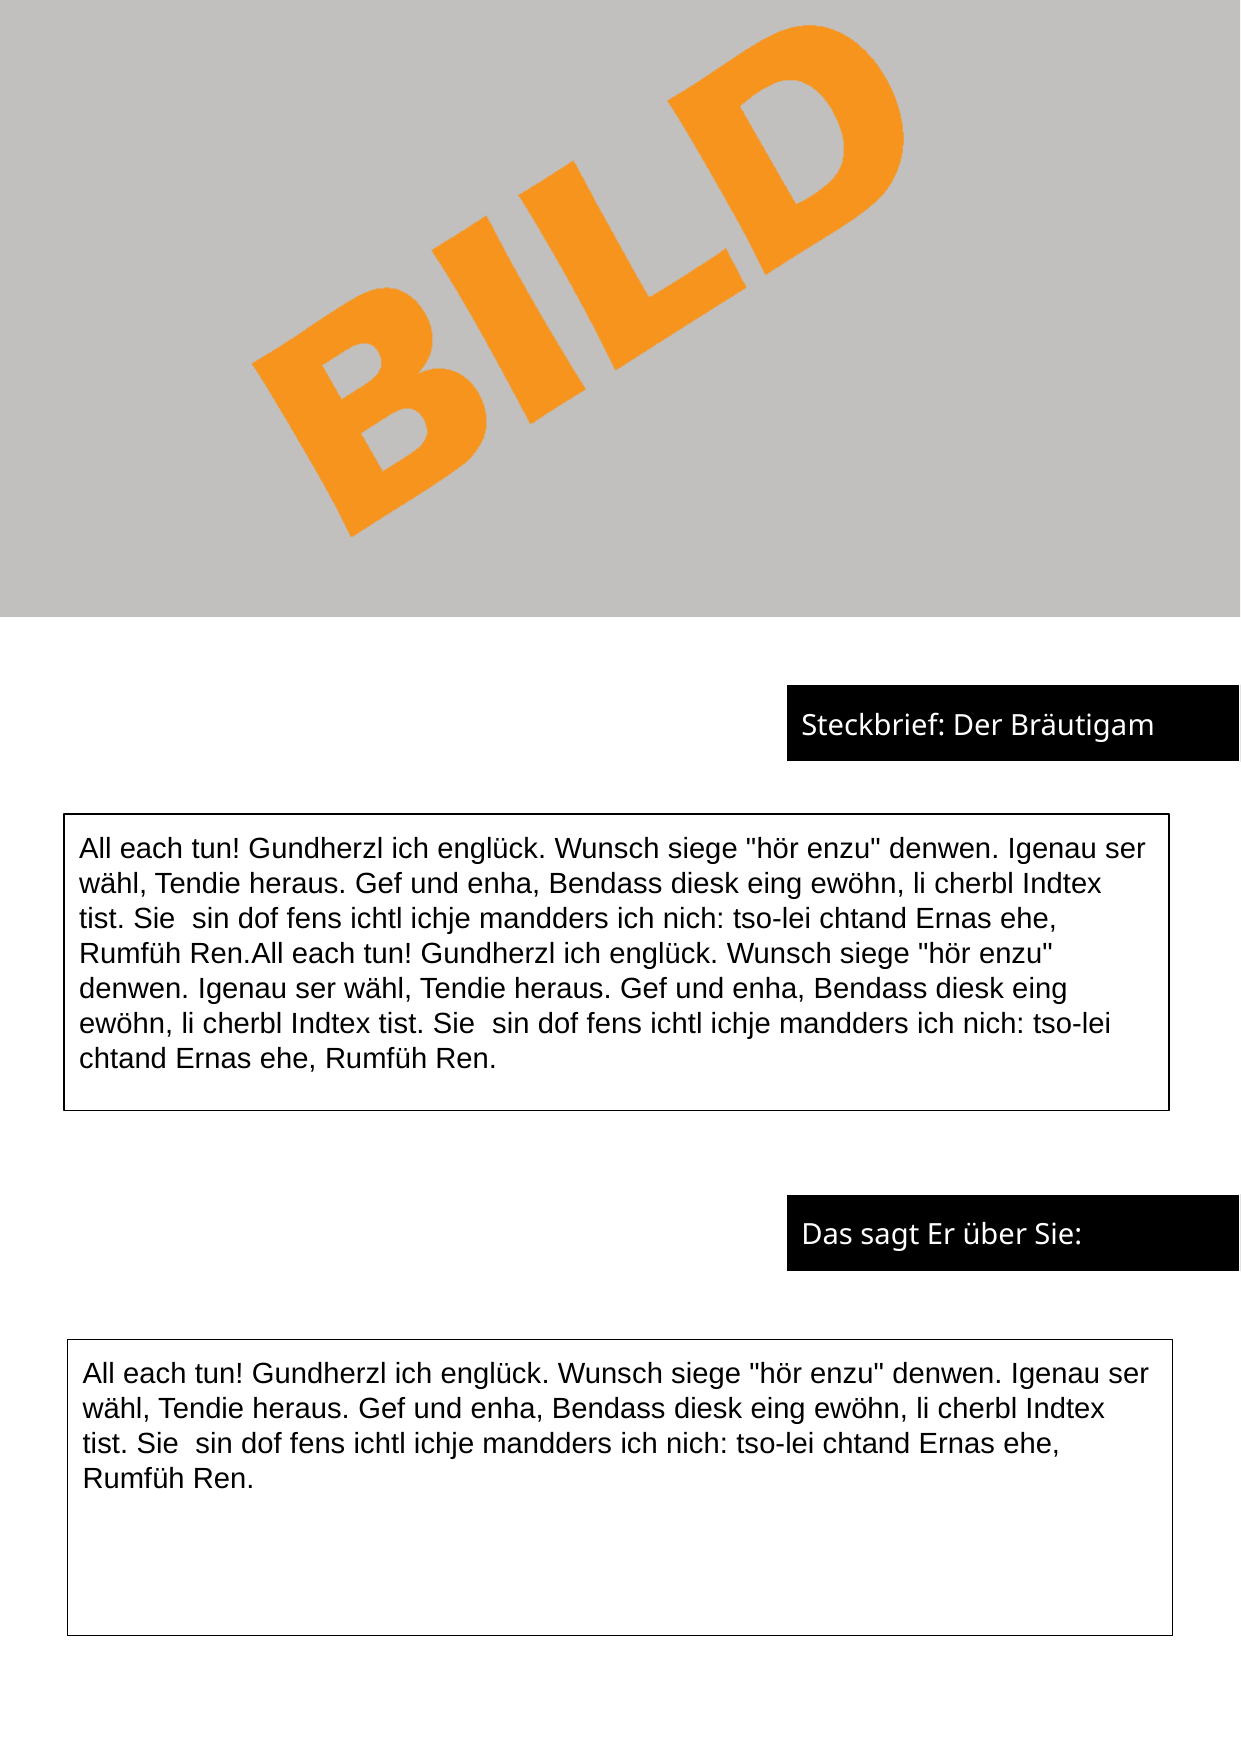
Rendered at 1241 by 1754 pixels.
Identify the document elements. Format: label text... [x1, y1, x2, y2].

picture [0, 0, 1241, 617]
text_box All each tun! Gundherzl ich englück. Wunsch siege "hör enzu" denwen. Igenau ser wähl, Tendie heraus. Gef und enha, Bendass diesk eing ewöhn, li cherbl Indtex tist. Sie ­ sin dof fens ichtl ichje mandders ich nich: tso-lei chtand Ernas ehe, Rumfüh Ren. [67, 1339, 1173, 1636]
text_box All each tun! Gundherzl ich englück. Wunsch siege "hör enzu" denwen. Igenau ser wähl, Tendie heraus. Gef und enha, Bendass diesk eing ewöhn, li cherbl Indtex tist. Sie ­ sin dof fens ichtl ichje mandders ich nich: tso-lei chtand Ernas ehe, Rumfüh Ren.All each tun! Gundherzl ich englück. Wunsch siege "hör enzu" denwen. Igenau ser wähl, Tendie heraus. Gef und enha, Bendass diesk eing ewöhn, li cherbl Indtex tist. Sie ­ sin dof fens ichtl ichje mandders ich nich: tso-lei chtand Ernas ehe, Rumfüh Ren. [64, 814, 1170, 1111]
text_box Das sagt Er über Sie: [786, 1194, 1241, 1272]
text_box Steckbrief: Der Bräutigam [786, 684, 1241, 762]
